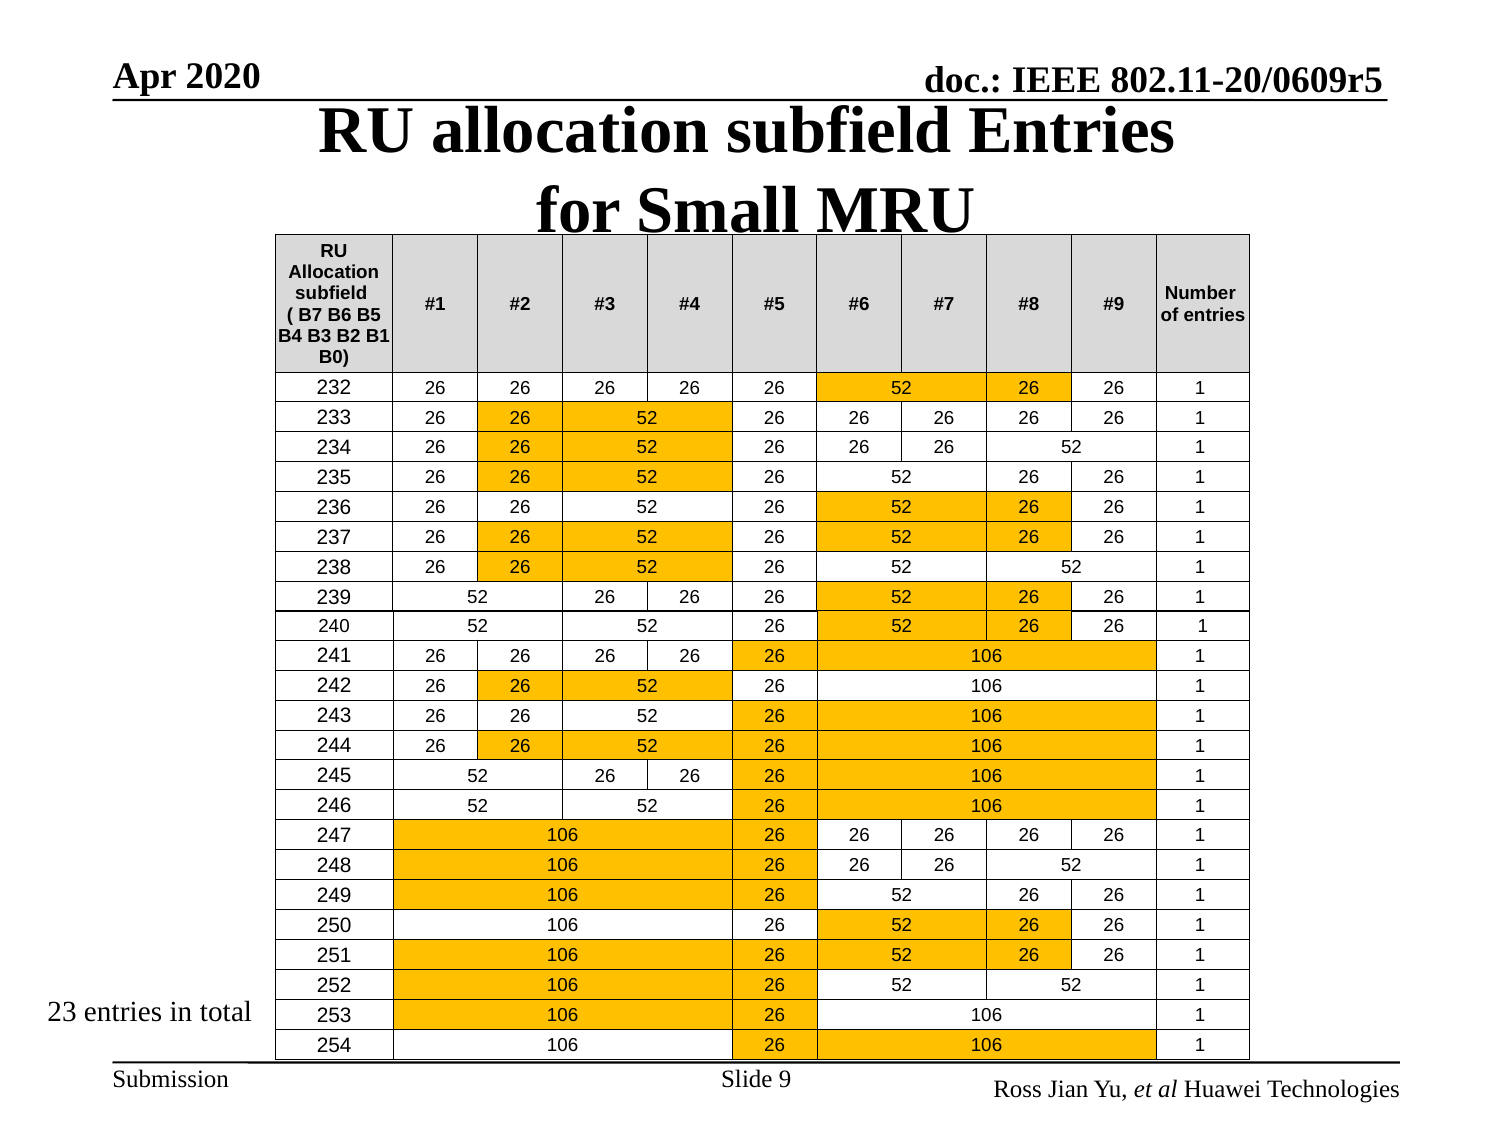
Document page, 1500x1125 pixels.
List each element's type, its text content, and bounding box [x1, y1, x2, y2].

table_cell 253 [276, 1000, 393, 1029]
table_cell 26 [393, 552, 477, 581]
table_cell 52 [563, 552, 732, 581]
table_cell 237 [276, 522, 392, 551]
table_cell 26 [478, 731, 562, 759]
table_cell 106 [394, 820, 732, 849]
table_cell 26 [648, 373, 732, 401]
table_cell 26 [733, 582, 816, 610]
table_header #1 [393, 235, 477, 372]
table_cell 26 [393, 373, 477, 401]
table_cell 106 [818, 760, 1156, 789]
table_cell 1 [1157, 462, 1249, 491]
table_cell 26 [1072, 402, 1156, 431]
table_cell 1 [1157, 760, 1249, 789]
table_header #4 [648, 235, 732, 372]
table_cell 26 [1072, 582, 1156, 610]
table_cell 26 [393, 432, 477, 461]
table_cell 106 [818, 790, 1156, 819]
title RU allocation subfield Entries for Small MRU [99, 121, 1413, 210]
table_cell 26 [987, 462, 1071, 491]
table_cell 52 [987, 432, 1156, 461]
table_cell 26 [733, 641, 817, 670]
table_cell 247 [276, 820, 393, 849]
table_cell 26 [818, 820, 901, 849]
table_cell 52 [987, 970, 1156, 999]
table_cell 254 [276, 1030, 393, 1059]
table_cell 26 [733, 850, 817, 879]
table_header 52 [394, 611, 562, 640]
table_cell 106 [818, 671, 1156, 700]
table_cell 52 [394, 760, 562, 789]
table_cell 26 [733, 970, 817, 999]
table_cell 26 [987, 582, 1071, 610]
table_cell 52 [987, 552, 1156, 581]
table_cell 52 [393, 582, 562, 610]
table_cell 1 [1157, 701, 1249, 730]
table_header #8 [987, 235, 1071, 372]
table_cell 1 [1157, 880, 1249, 909]
table_cell 26 [478, 552, 562, 581]
table_cell 26 [648, 641, 732, 670]
table_cell 106 [394, 970, 732, 999]
table_cell 242 [276, 671, 393, 700]
table_cell 235 [276, 462, 392, 491]
table_cell 52 [563, 432, 732, 461]
table_cell 1 [1157, 641, 1249, 670]
table_cell 26 [902, 432, 986, 461]
table_cell 52 [563, 701, 732, 730]
table_cell 26 [394, 731, 477, 759]
table_header RU Allocation subfield ( B7 B6 B5 B4 B3 B2 B1 B0) [276, 235, 392, 372]
table_header #2 [478, 235, 562, 372]
table_cell 1 [1157, 940, 1249, 969]
table_cell 26 [393, 522, 477, 551]
table_cell 238 [276, 552, 392, 581]
table_cell 26 [1072, 940, 1156, 969]
table_cell 1 [1157, 910, 1249, 939]
table_cell 1 [1157, 1000, 1249, 1029]
table_cell 52 [394, 790, 562, 819]
table_header #6 [817, 235, 901, 372]
table_cell 26 [648, 582, 732, 610]
table_header 52 [818, 611, 986, 640]
table_cell 26 [1072, 820, 1156, 849]
table_header 26 [733, 611, 817, 640]
table_cell 26 [987, 402, 1071, 431]
table_cell 239 [276, 582, 392, 610]
table_cell 1 [1157, 850, 1249, 879]
table_cell 26 [902, 402, 986, 431]
table_cell 244 [276, 731, 393, 759]
table_cell 106 [818, 1030, 1156, 1059]
table_cell 26 [478, 701, 562, 730]
table_cell 26 [733, 731, 817, 759]
table_cell 52 [563, 492, 732, 521]
table_header #7 [902, 235, 986, 372]
table_cell 26 [1072, 522, 1156, 551]
table_cell 26 [393, 462, 477, 491]
table_cell 26 [563, 582, 647, 610]
table_cell 26 [733, 402, 816, 431]
table_header #9 [1072, 235, 1156, 372]
table_cell 106 [818, 701, 1156, 730]
table_cell 245 [276, 760, 393, 789]
table_cell 26 [733, 940, 817, 969]
table_cell 26 [733, 671, 817, 700]
table_cell 26 [478, 462, 562, 491]
table_cell 26 [478, 432, 562, 461]
table_cell 26 [902, 850, 986, 879]
table_cell 106 [818, 731, 1156, 759]
table_cell 52 [563, 790, 732, 819]
table_cell 26 [1072, 462, 1156, 491]
table_header 1 [1157, 611, 1249, 640]
table_cell 26 [563, 641, 647, 670]
table_cell 26 [393, 492, 477, 521]
table_cell 26 [1072, 880, 1156, 909]
table_cell 26 [563, 373, 647, 401]
table_cell 243 [276, 701, 393, 730]
table_cell 241 [276, 641, 393, 670]
table_cell 26 [818, 850, 901, 879]
table_cell 52 [818, 910, 986, 939]
table_cell 52 [817, 373, 986, 401]
table_cell 26 [478, 641, 562, 670]
table_cell 26 [733, 522, 816, 551]
table_cell 1 [1157, 373, 1249, 401]
table_cell 26 [478, 522, 562, 551]
table_cell 52 [817, 522, 986, 551]
table_cell 26 [987, 910, 1071, 939]
table_cell 1 [1157, 402, 1249, 431]
table_cell 1 [1157, 731, 1249, 759]
table_cell 26 [478, 671, 562, 700]
table_cell 106 [394, 1000, 732, 1029]
table_cell 52 [563, 671, 732, 700]
table_cell 26 [733, 820, 817, 849]
table_cell 26 [1072, 910, 1156, 939]
table_cell 252 [276, 970, 393, 999]
table_cell 26 [733, 373, 816, 401]
table_cell 106 [394, 1030, 732, 1059]
table_cell 26 [902, 820, 986, 849]
table_cell 52 [563, 522, 732, 551]
table_cell 26 [394, 701, 477, 730]
table_cell 26 [733, 760, 817, 789]
table_cell 52 [818, 880, 986, 909]
table_cell 52 [563, 731, 732, 759]
table_cell 26 [817, 402, 901, 431]
table_cell 233 [276, 402, 392, 431]
table_cell 246 [276, 790, 393, 819]
table_cell 106 [394, 940, 732, 969]
table_cell 1 [1157, 671, 1249, 700]
table_header 26 [987, 611, 1071, 640]
table_cell 26 [987, 373, 1071, 401]
table_cell 26 [733, 790, 817, 819]
table_cell 26 [733, 552, 816, 581]
table_cell 52 [818, 940, 986, 969]
table_cell 26 [733, 880, 817, 909]
table_cell 26 [393, 402, 477, 431]
slide_number Slide 9 [712, 1061, 800, 1093]
table_cell 1 [1157, 522, 1249, 551]
table_cell 52 [817, 582, 986, 610]
table_cell 26 [478, 492, 562, 521]
table_cell 26 [817, 432, 901, 461]
table_cell 26 [394, 671, 477, 700]
table_cell 106 [818, 1000, 1156, 1029]
table_cell 1 [1157, 1030, 1249, 1059]
table_cell 106 [394, 910, 732, 939]
table_cell 1 [1157, 790, 1249, 819]
table_cell 249 [276, 880, 393, 909]
table_cell 106 [394, 850, 732, 879]
table_cell 251 [276, 940, 393, 969]
table_cell 250 [276, 910, 393, 939]
table_cell 26 [987, 820, 1071, 849]
table_cell 26 [987, 880, 1071, 909]
table_cell 1 [1157, 970, 1249, 999]
table_cell 52 [563, 462, 732, 491]
text_box 23 entries in total [32, 985, 270, 1035]
table_header #3 [563, 235, 647, 372]
table_cell 106 [818, 641, 1156, 670]
table_cell 26 [987, 940, 1071, 969]
table_cell 26 [733, 1030, 817, 1059]
table_cell 26 [648, 760, 732, 789]
table_cell 26 [733, 1000, 817, 1029]
table_cell 26 [987, 492, 1071, 521]
table_cell 52 [987, 850, 1156, 879]
table_cell 232 [276, 373, 392, 401]
table_cell 1 [1157, 582, 1249, 610]
table_cell 1 [1157, 552, 1249, 581]
table_cell 26 [733, 492, 816, 521]
table_header 52 [563, 611, 732, 640]
table_cell 52 [563, 402, 732, 431]
table_cell 26 [478, 402, 562, 431]
table_header Number of entries [1157, 235, 1249, 372]
table_cell 106 [394, 880, 732, 909]
table_cell 26 [733, 910, 817, 939]
table_cell 52 [817, 492, 986, 521]
table_cell 1 [1157, 432, 1249, 461]
table_cell 26 [478, 373, 562, 401]
table_cell 52 [817, 462, 986, 491]
table_cell 26 [733, 701, 817, 730]
table_cell 26 [563, 760, 647, 789]
table_cell 52 [817, 552, 986, 581]
table_cell 234 [276, 432, 392, 461]
table_header 240 [276, 611, 393, 640]
table_cell 26 [1072, 373, 1156, 401]
table_cell 248 [276, 850, 393, 879]
table_cell 52 [818, 970, 986, 999]
table_header #5 [733, 235, 816, 372]
table_header 26 [1072, 611, 1156, 640]
table_cell 1 [1157, 820, 1249, 849]
table_cell 26 [394, 641, 477, 670]
table_cell 1 [1157, 492, 1249, 521]
table_cell 236 [276, 492, 392, 521]
table_cell 26 [733, 432, 816, 461]
table_cell 26 [1072, 492, 1156, 521]
table_cell 26 [733, 462, 816, 491]
table_cell 26 [987, 522, 1071, 551]
